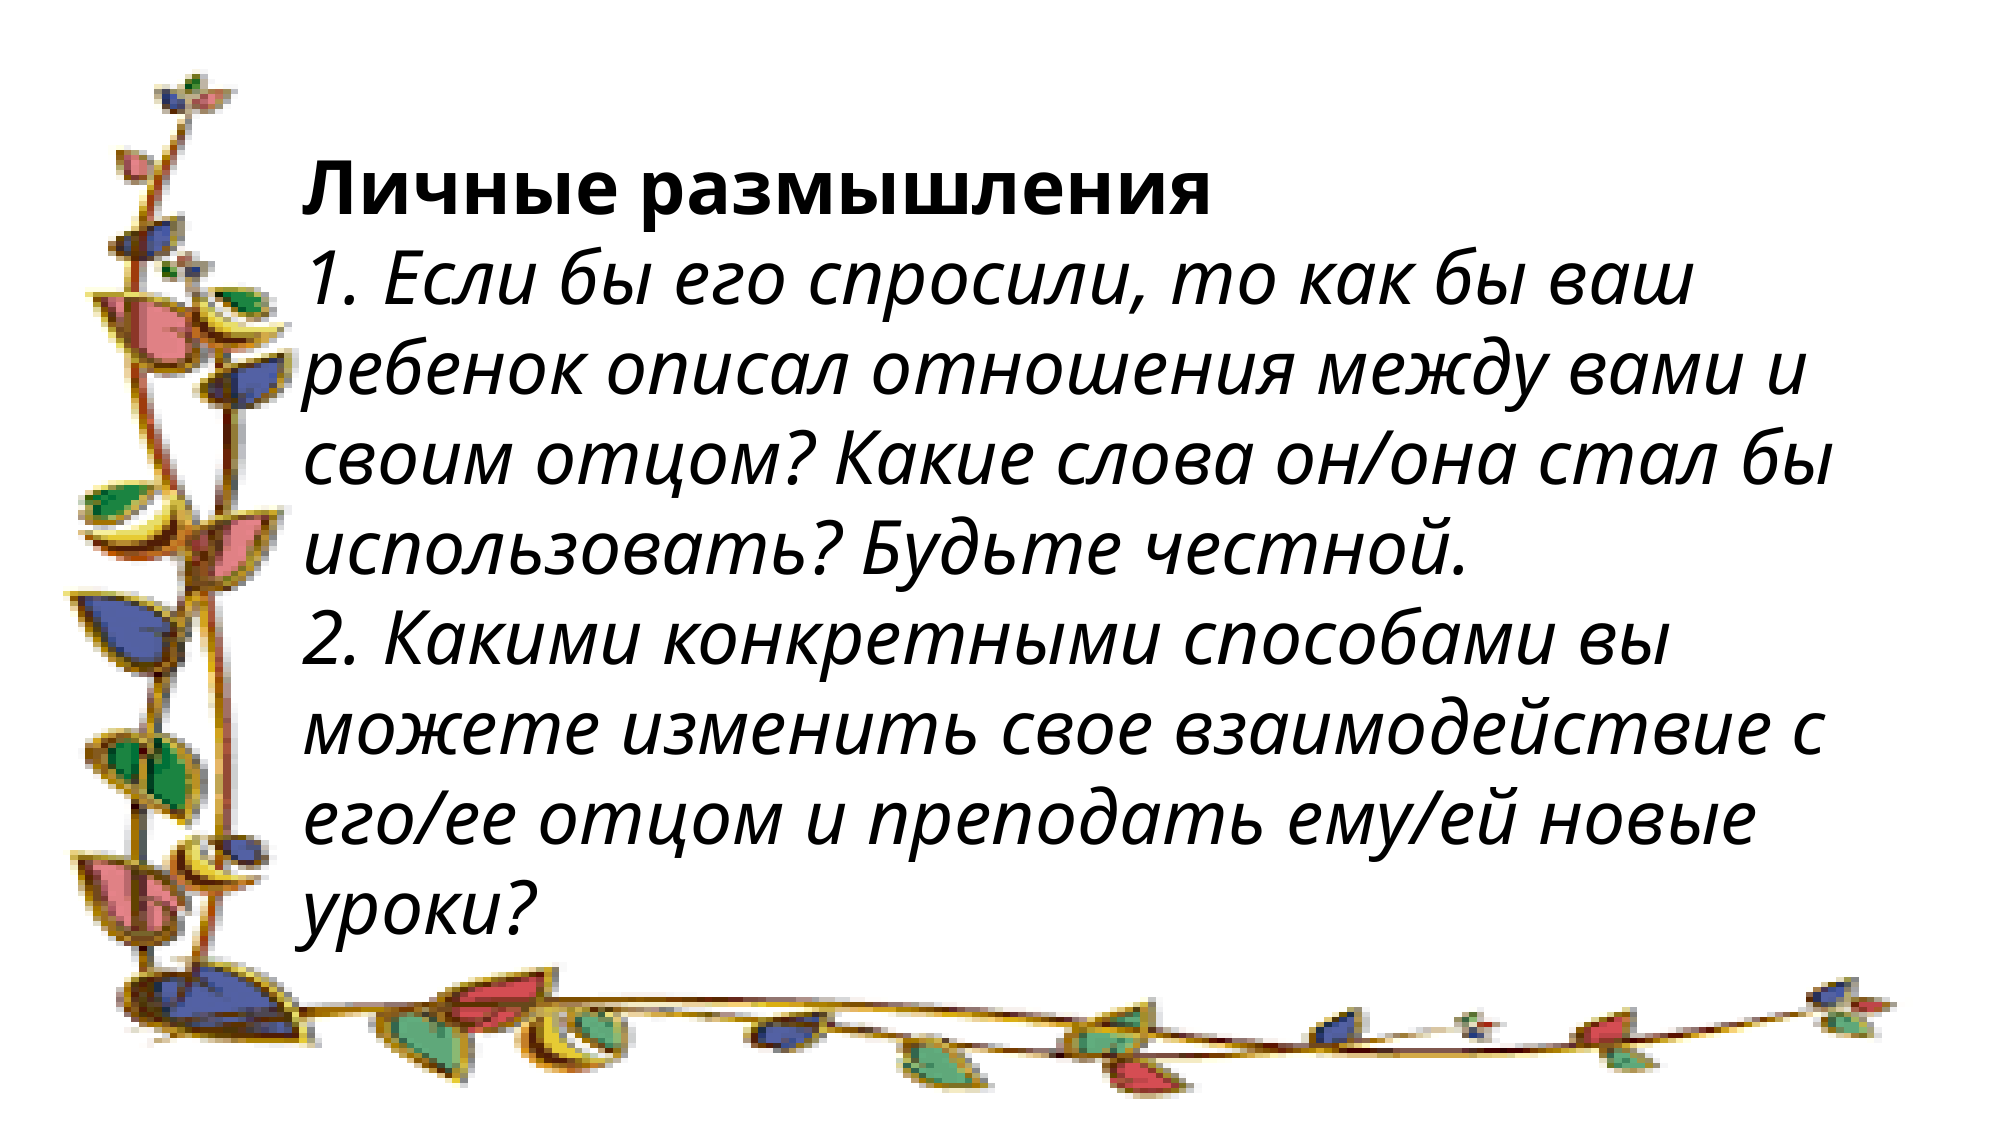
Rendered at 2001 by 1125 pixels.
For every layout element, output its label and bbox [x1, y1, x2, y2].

list [63, 59, 1936, 1099]
